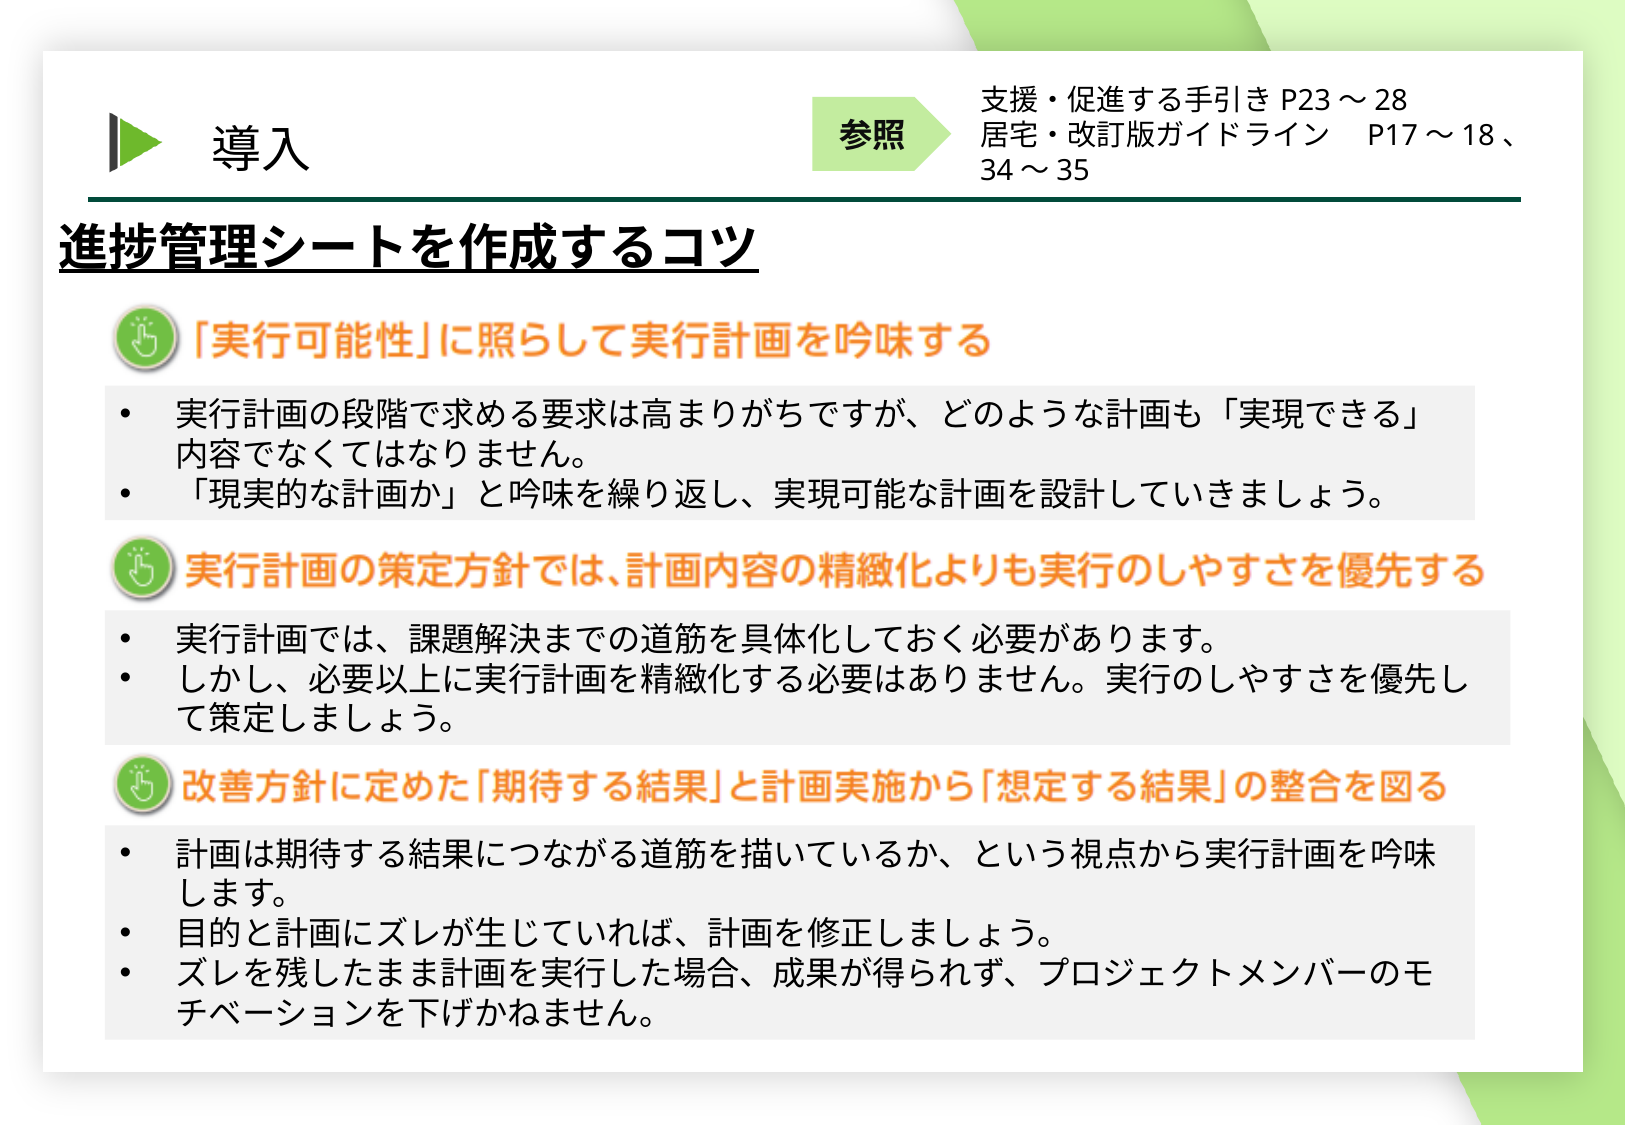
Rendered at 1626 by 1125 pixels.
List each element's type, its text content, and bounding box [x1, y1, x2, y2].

text_box 実行計画では、課題解決までの道筋を具体化しておく必要があります。 しかし、必要以上に実行計画を精緻化する必要はありません。実行のしやすさを優先して策定しましょう。 [104, 610, 1511, 745]
text_box 進捗管理シートを作成するコツ [43, 207, 774, 283]
text_box 実行計画の段階で求める要求は高まりがちですが、どのような計画も「実現できる」内容でなくてはなりません。 「現実的な計画か」と吟味を繰り返し、実現可能な計画を設計していきましょう。 [104, 385, 1475, 521]
text_box 計画は期待する結果につながる道筋を描いているか、という視点から実行計画を吟味します。 目的と計画にズレが生じていれば、計画を修正しましょう。 ズレを残したまま計画を実行した場合、成果が得られず、プロジェクトメンバーのモチベーションを下げかねません。 [104, 825, 1475, 1040]
picture [0, 0, 1625, 1125]
list 支援・促進する手引き P23～28 居宅・改訂版ガイドライン P17～18、34～35 [965, 96, 1560, 171]
